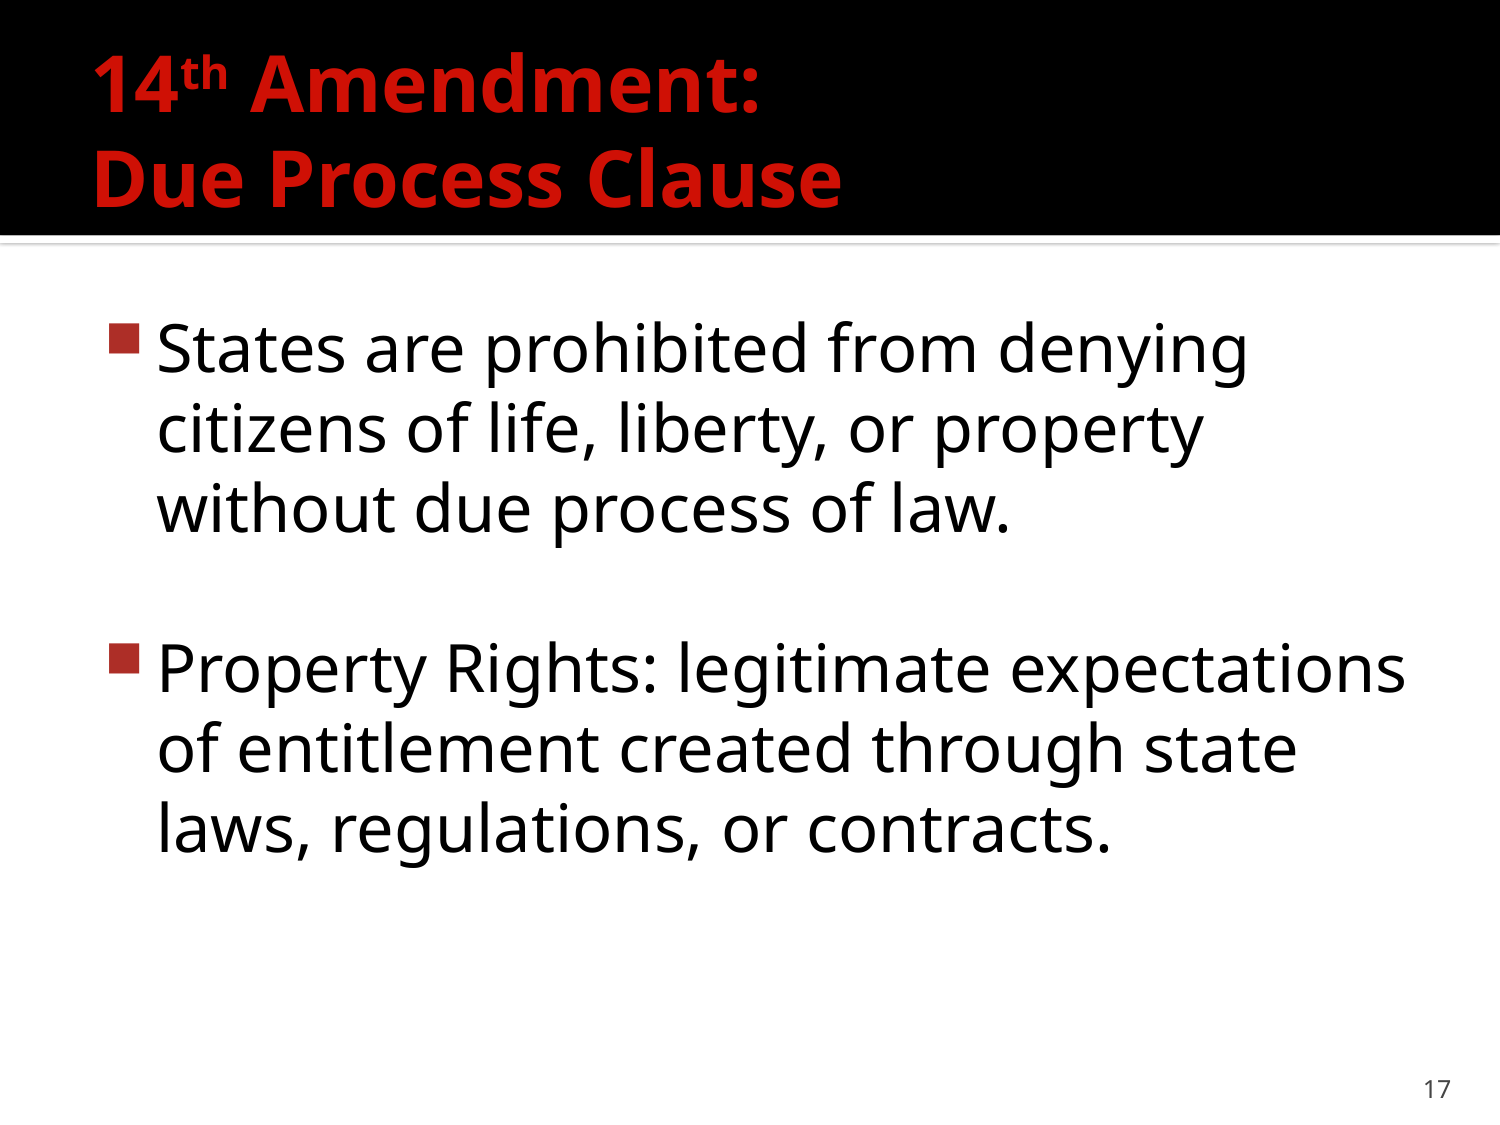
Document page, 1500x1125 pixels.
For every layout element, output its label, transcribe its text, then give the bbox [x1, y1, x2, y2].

list States are prohibited from denying citizens of life, liberty, or property without due process of law. Property Rights: legitimate expectations of entitlement created through state laws, regulations, or contracts. [75, 291, 1425, 1050]
slide_number 17 [1345, 1062, 1467, 1108]
title 14th Amendment: Due Process Clause [75, 25, 1425, 231]
